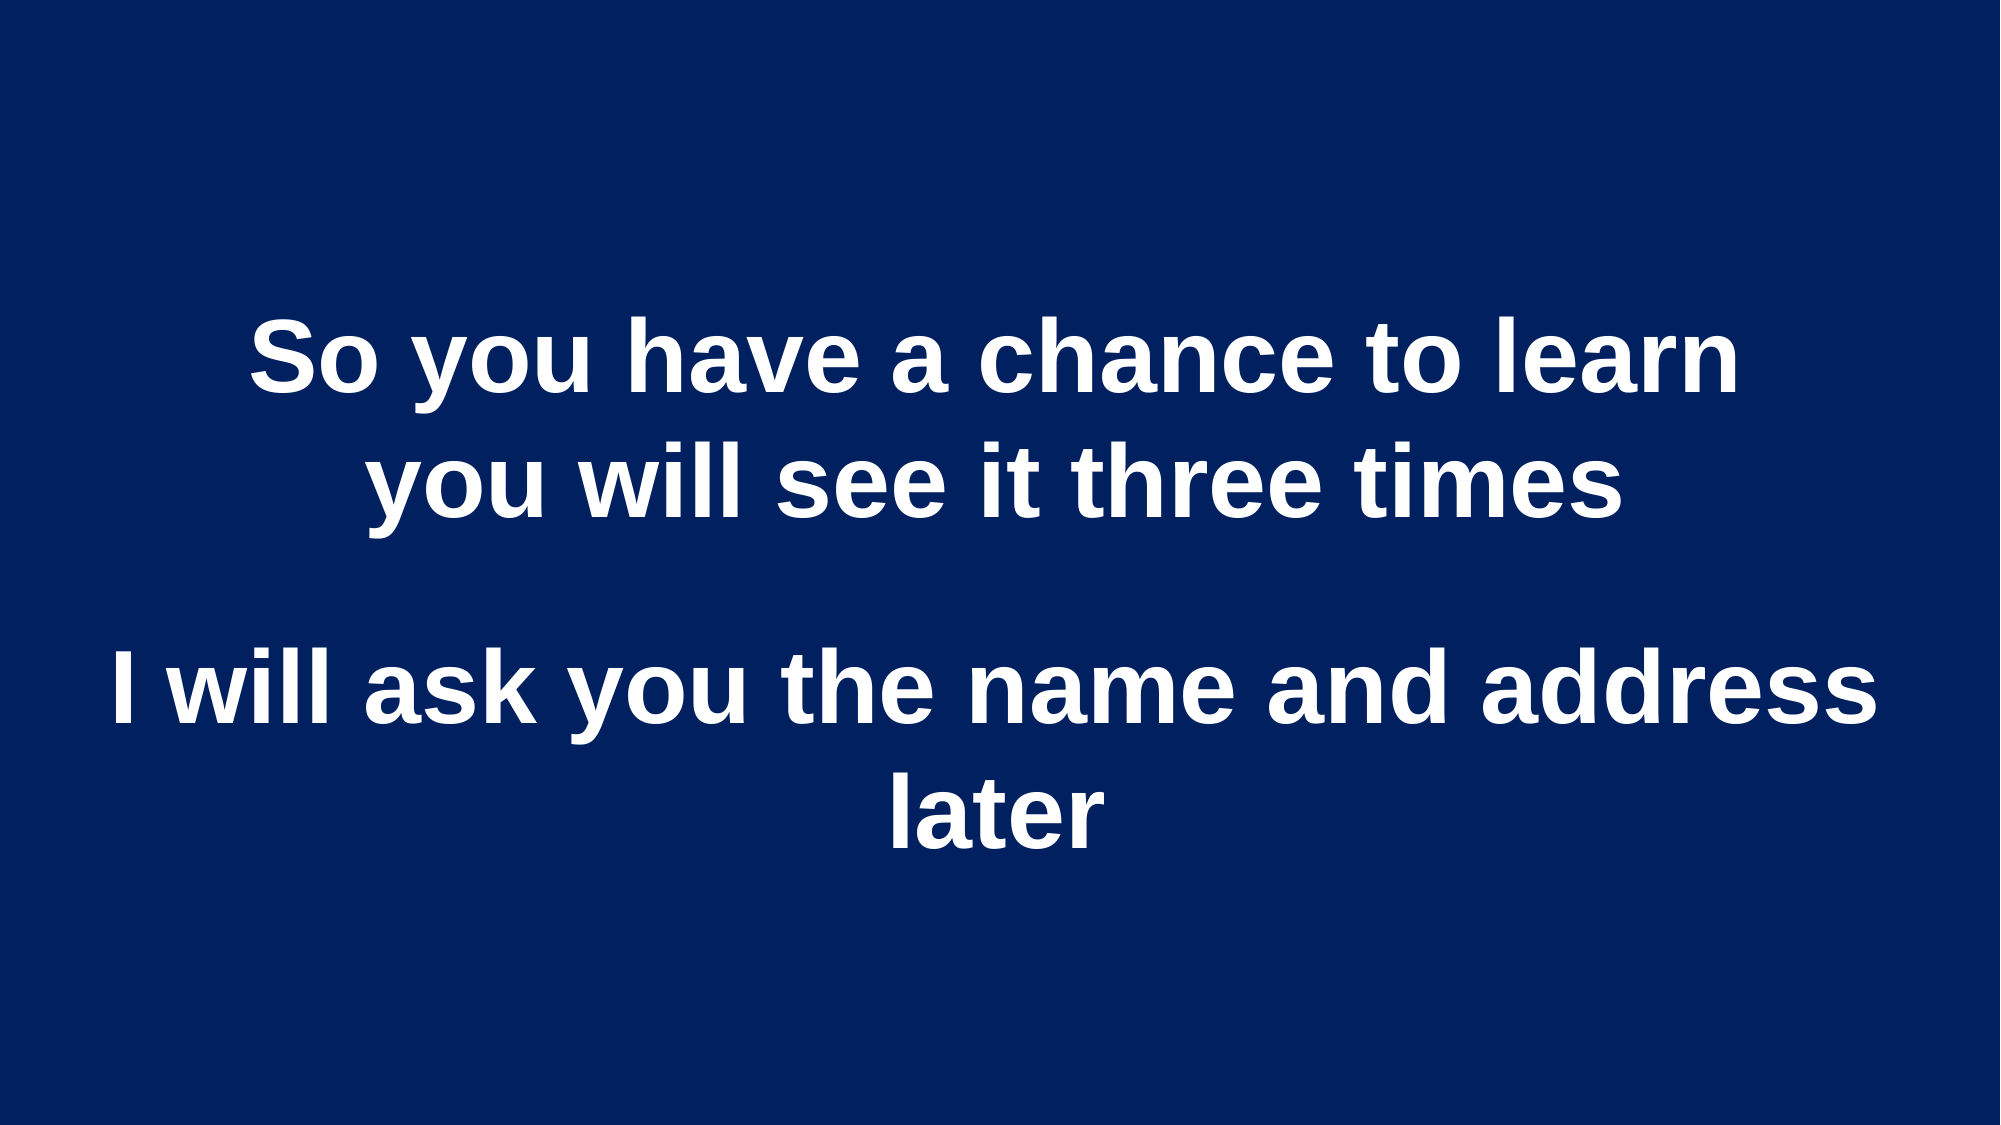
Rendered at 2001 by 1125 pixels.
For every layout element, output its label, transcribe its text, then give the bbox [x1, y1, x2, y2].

text_box I will ask you the name and address later [22, 611, 1970, 877]
text_box So you have a chance to learn you will see it three times [162, 281, 1830, 546]
